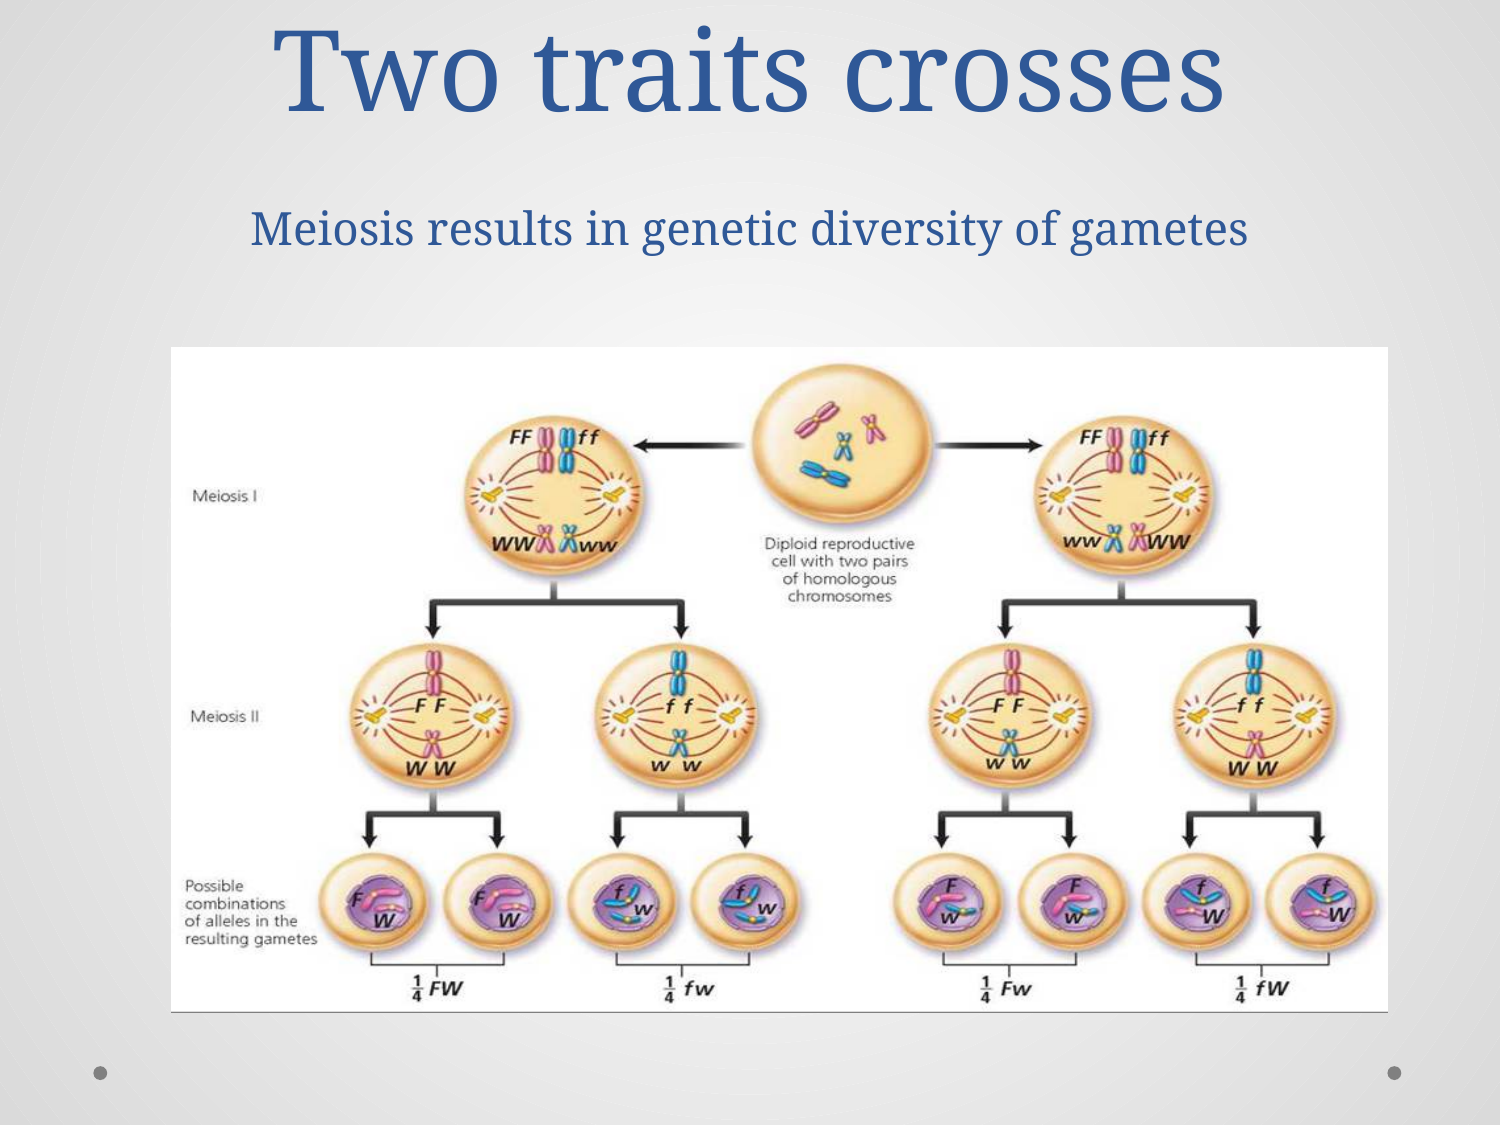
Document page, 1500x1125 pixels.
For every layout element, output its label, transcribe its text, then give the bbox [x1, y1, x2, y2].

picture [170, 346, 1388, 1013]
title Two traits crosses Meiosis results in genetic diversity of gametes [75, 0, 1425, 263]
